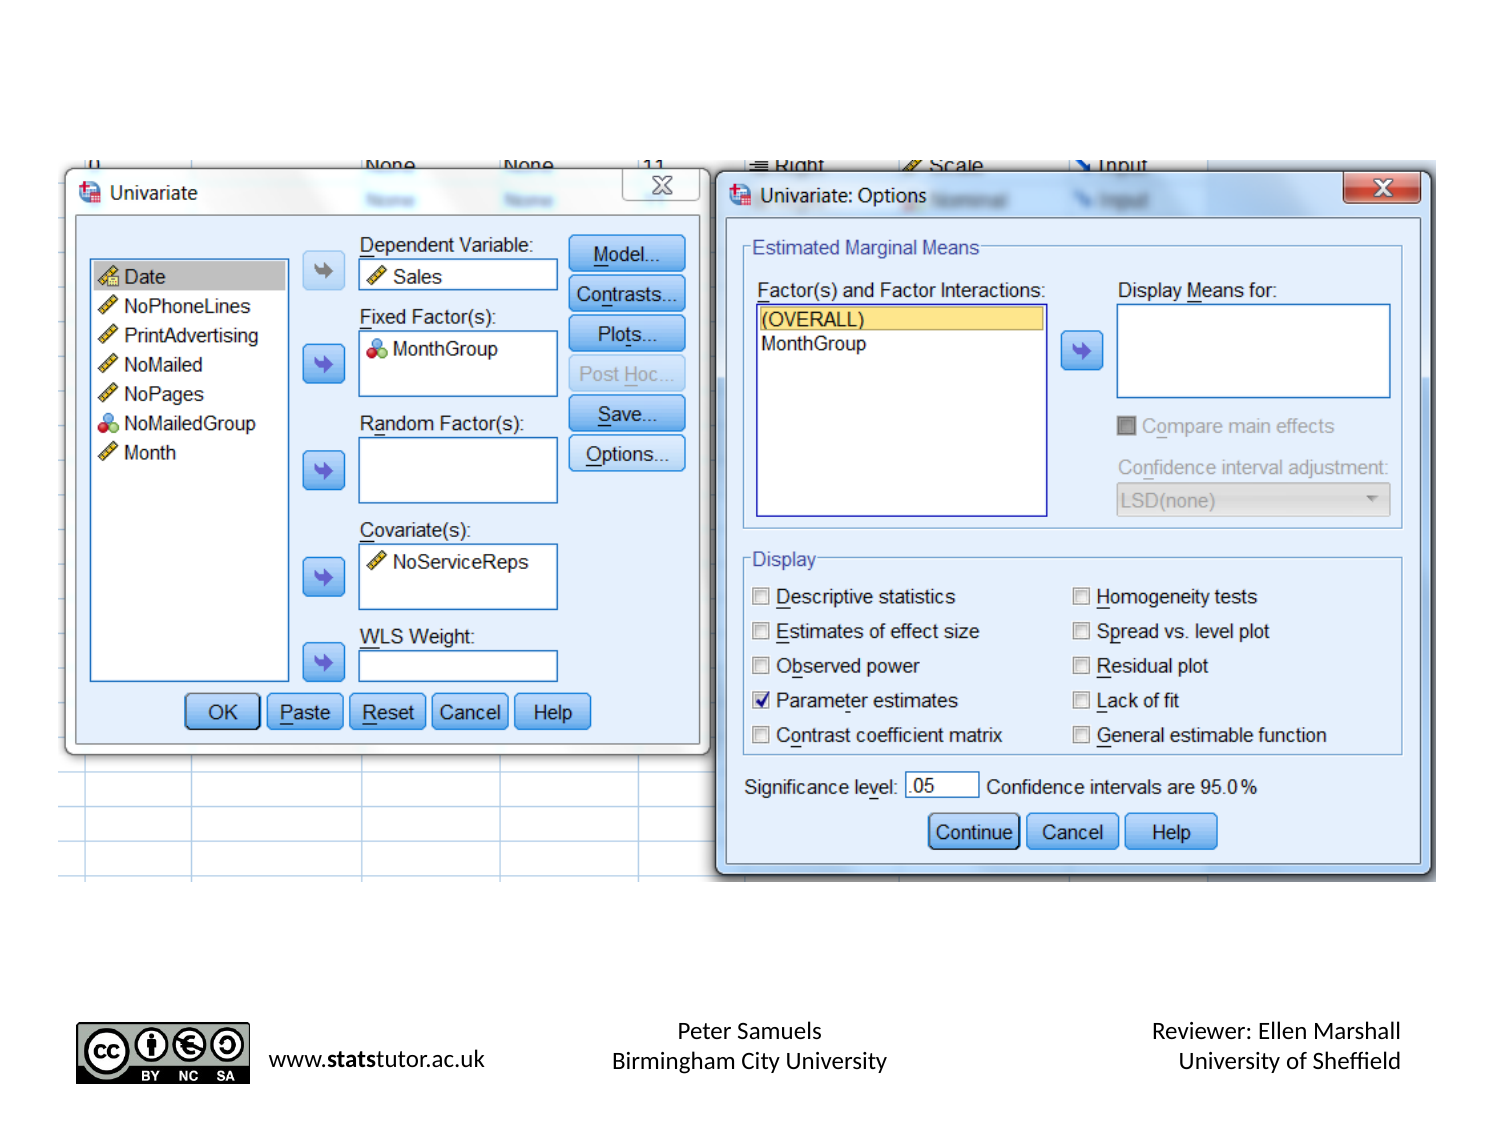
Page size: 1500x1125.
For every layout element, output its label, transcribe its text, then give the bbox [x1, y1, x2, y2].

text_box Reviewer: Ellen Marshall University of Sheffield [1038, 1007, 1417, 1083]
text_box www.statstutor.ac.uk [254, 1035, 573, 1080]
picture [76, 1022, 251, 1084]
picture [58, 160, 1436, 882]
text_box Peter Samuels Birmingham City University [549, 1007, 951, 1083]
